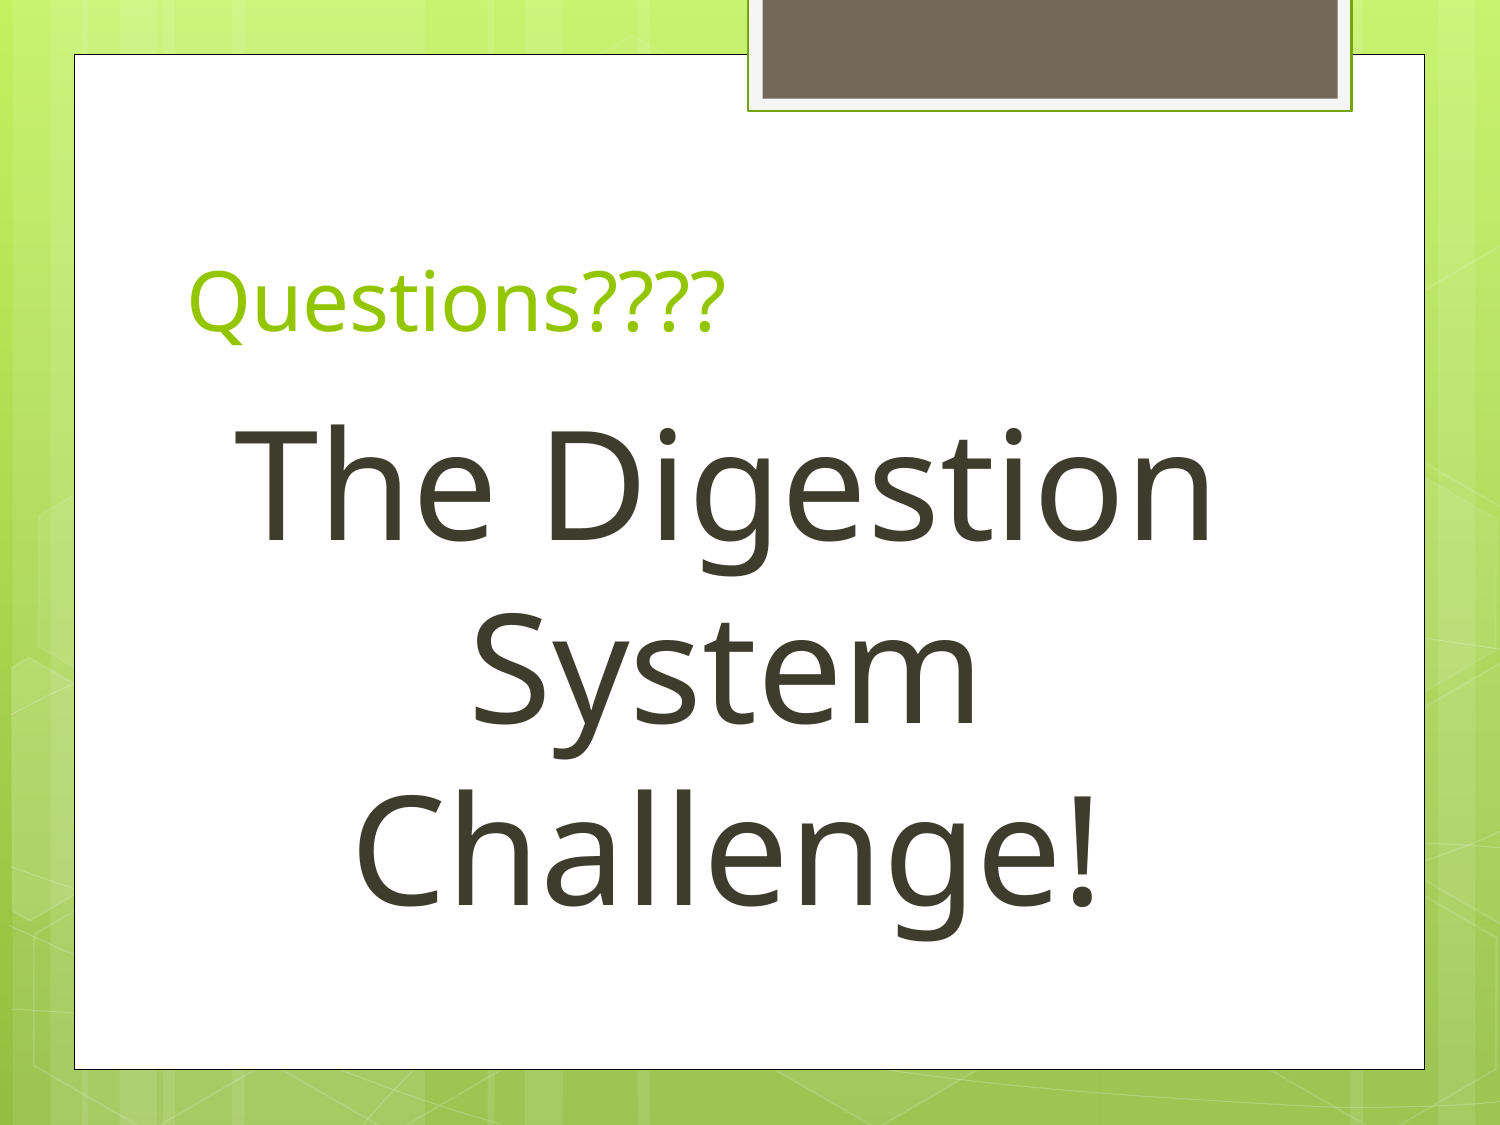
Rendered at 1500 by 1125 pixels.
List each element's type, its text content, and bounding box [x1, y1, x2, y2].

list The Digestion System Challenge! [171, 381, 1283, 957]
title Questions???? [171, 168, 1324, 357]
